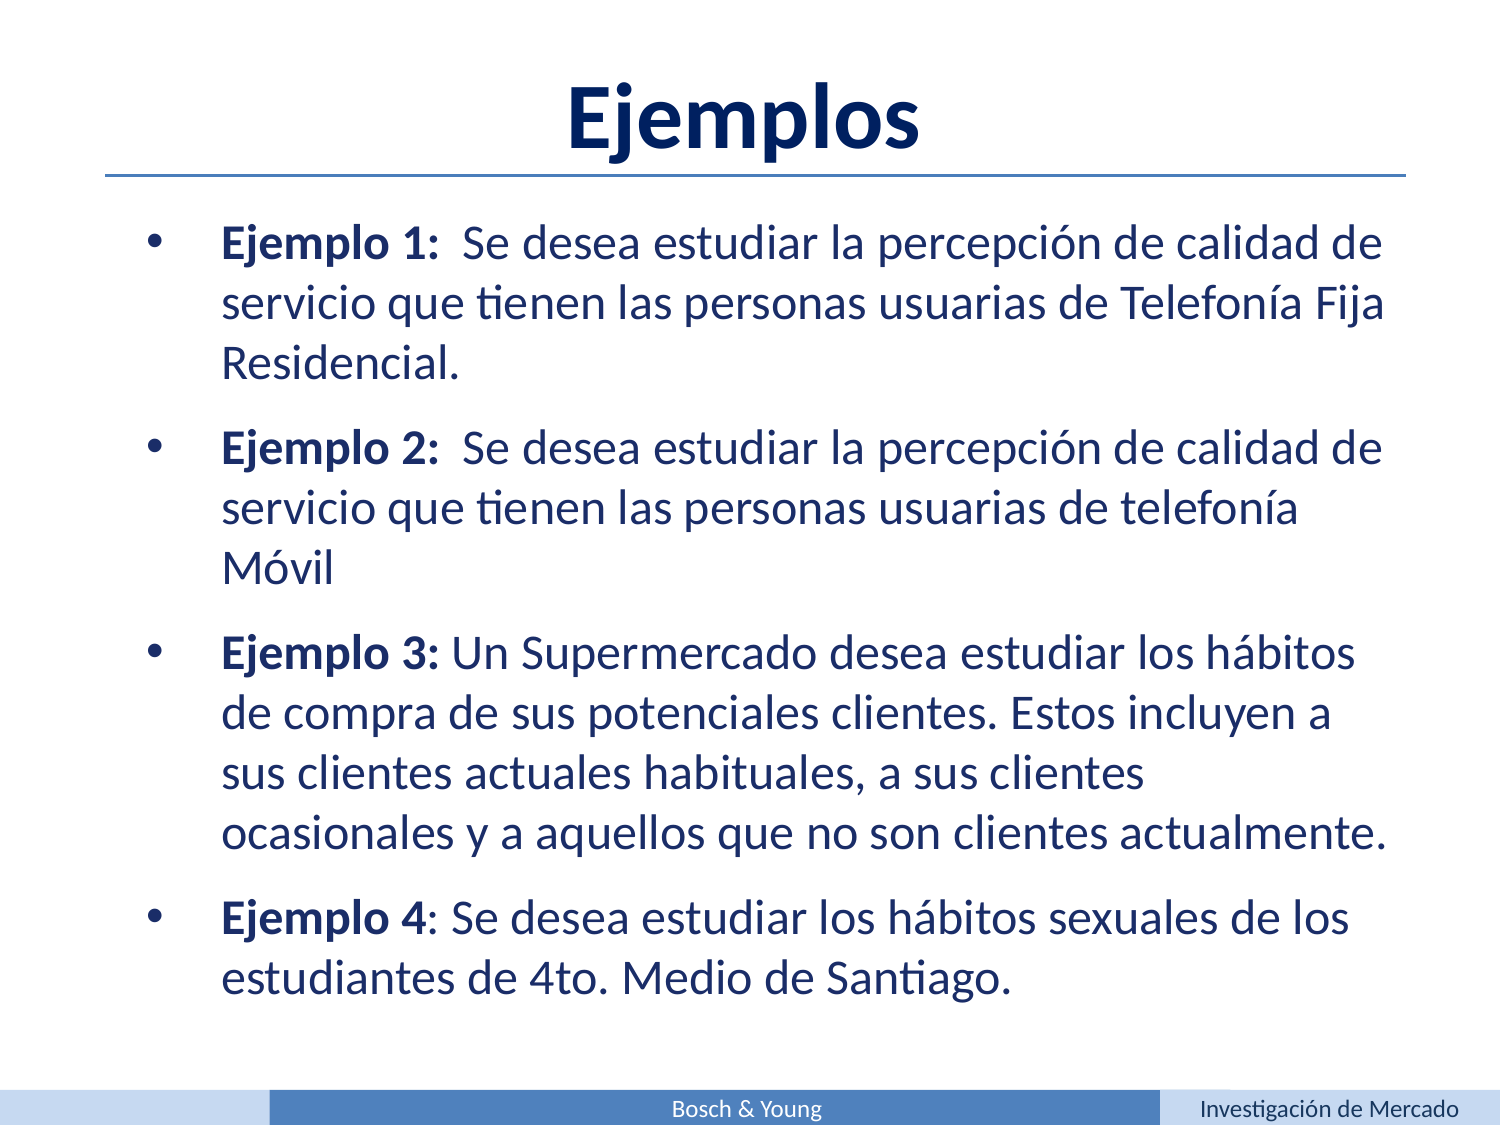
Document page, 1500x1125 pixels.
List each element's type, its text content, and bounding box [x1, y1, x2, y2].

text_box Ejemplo 1: Se desea estudiar la percepción de calidad de servicio que tienen las personas usuarias de Telefonía Fija Residencial. Ejemplo 2: Se desea estudiar la percepción de calidad de servicio que tienen las personas usuarias de telefonía Móvil Ejemplo 3: Un Supermercado desea estudiar los hábitos de compra de sus potenciales clientes. Estos incluyen a sus clientes actuales habituales, a sus clientes ocasionales y a aquellos que no son clientes actualmente. Ejemplo 4: Se desea estudiar los hábitos sexuales de los estudiantes de 4to. Medio de Santiago. [56, 202, 1407, 1088]
text_box Ejemplos [58, 46, 1430, 175]
text_box Bosch & Young [272, 1088, 1158, 1125]
text_box [0, 1088, 272, 1125]
text_box Investigación de Mercado [1158, 1088, 1500, 1125]
